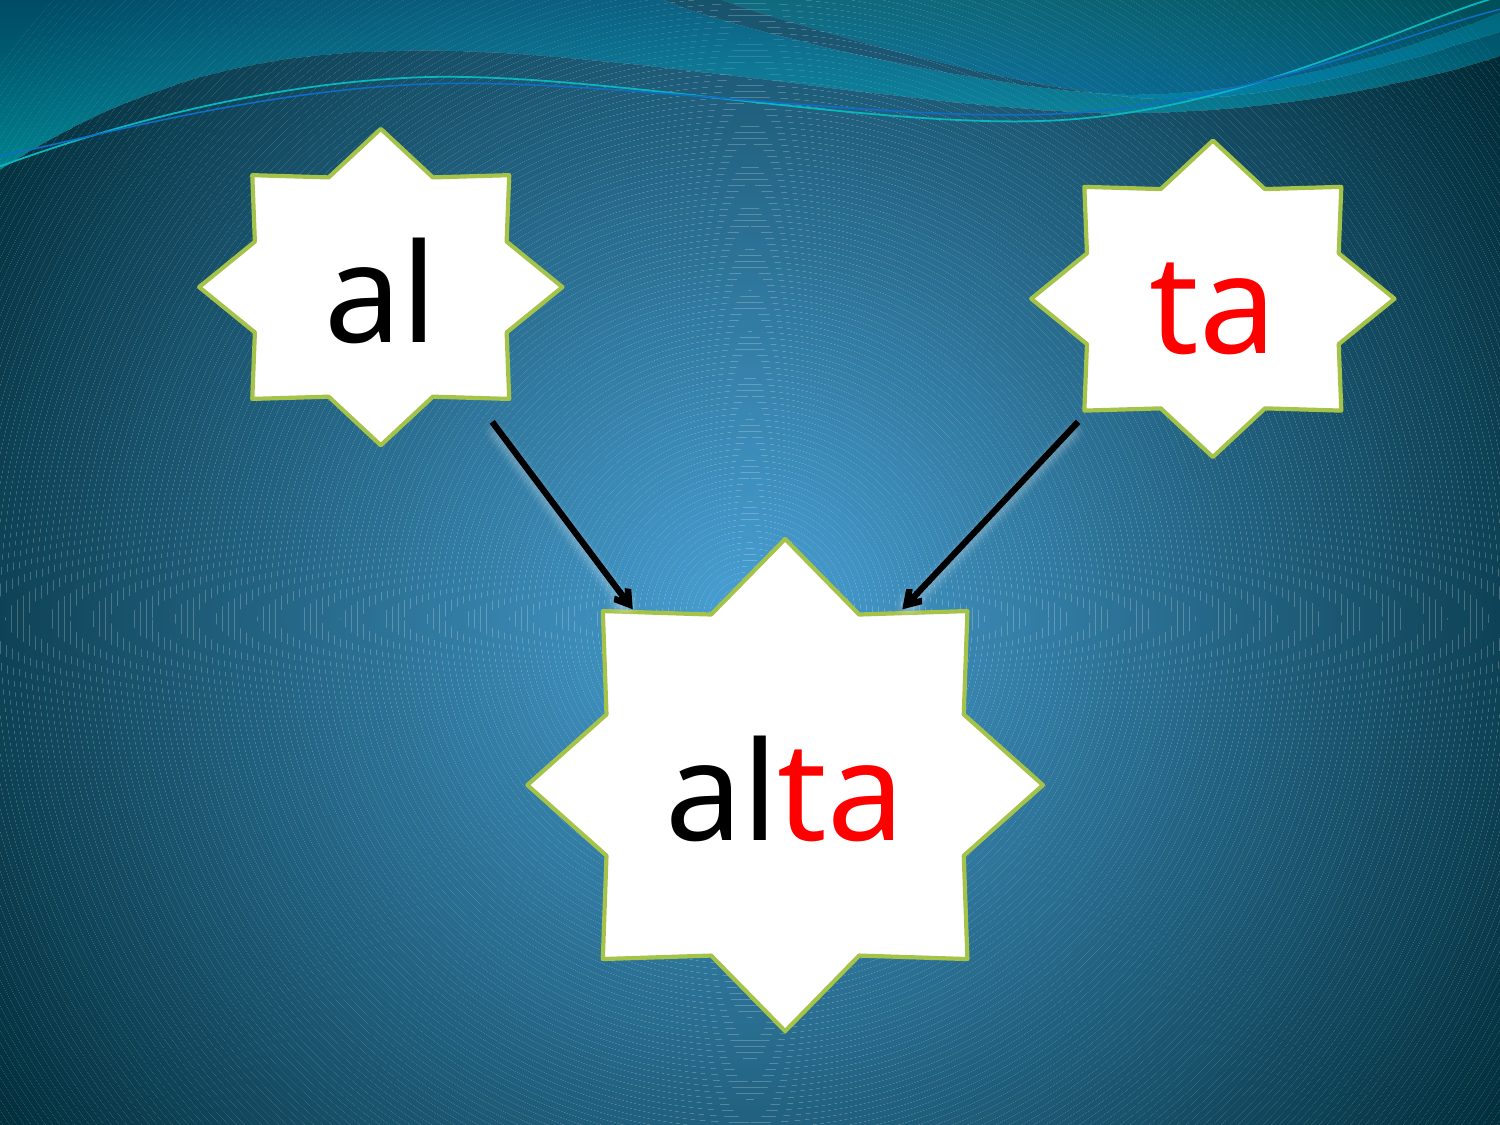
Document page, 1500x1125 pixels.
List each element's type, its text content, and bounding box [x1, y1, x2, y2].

text_box Ta [893, 611, 970, 618]
text_box ta [1029, 139, 1397, 459]
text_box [468, 445, 657, 587]
text_box al [197, 127, 565, 447]
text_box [896, 427, 1085, 604]
text_box alta [525, 536, 1046, 1034]
text_box Ta [610, 609, 636, 617]
